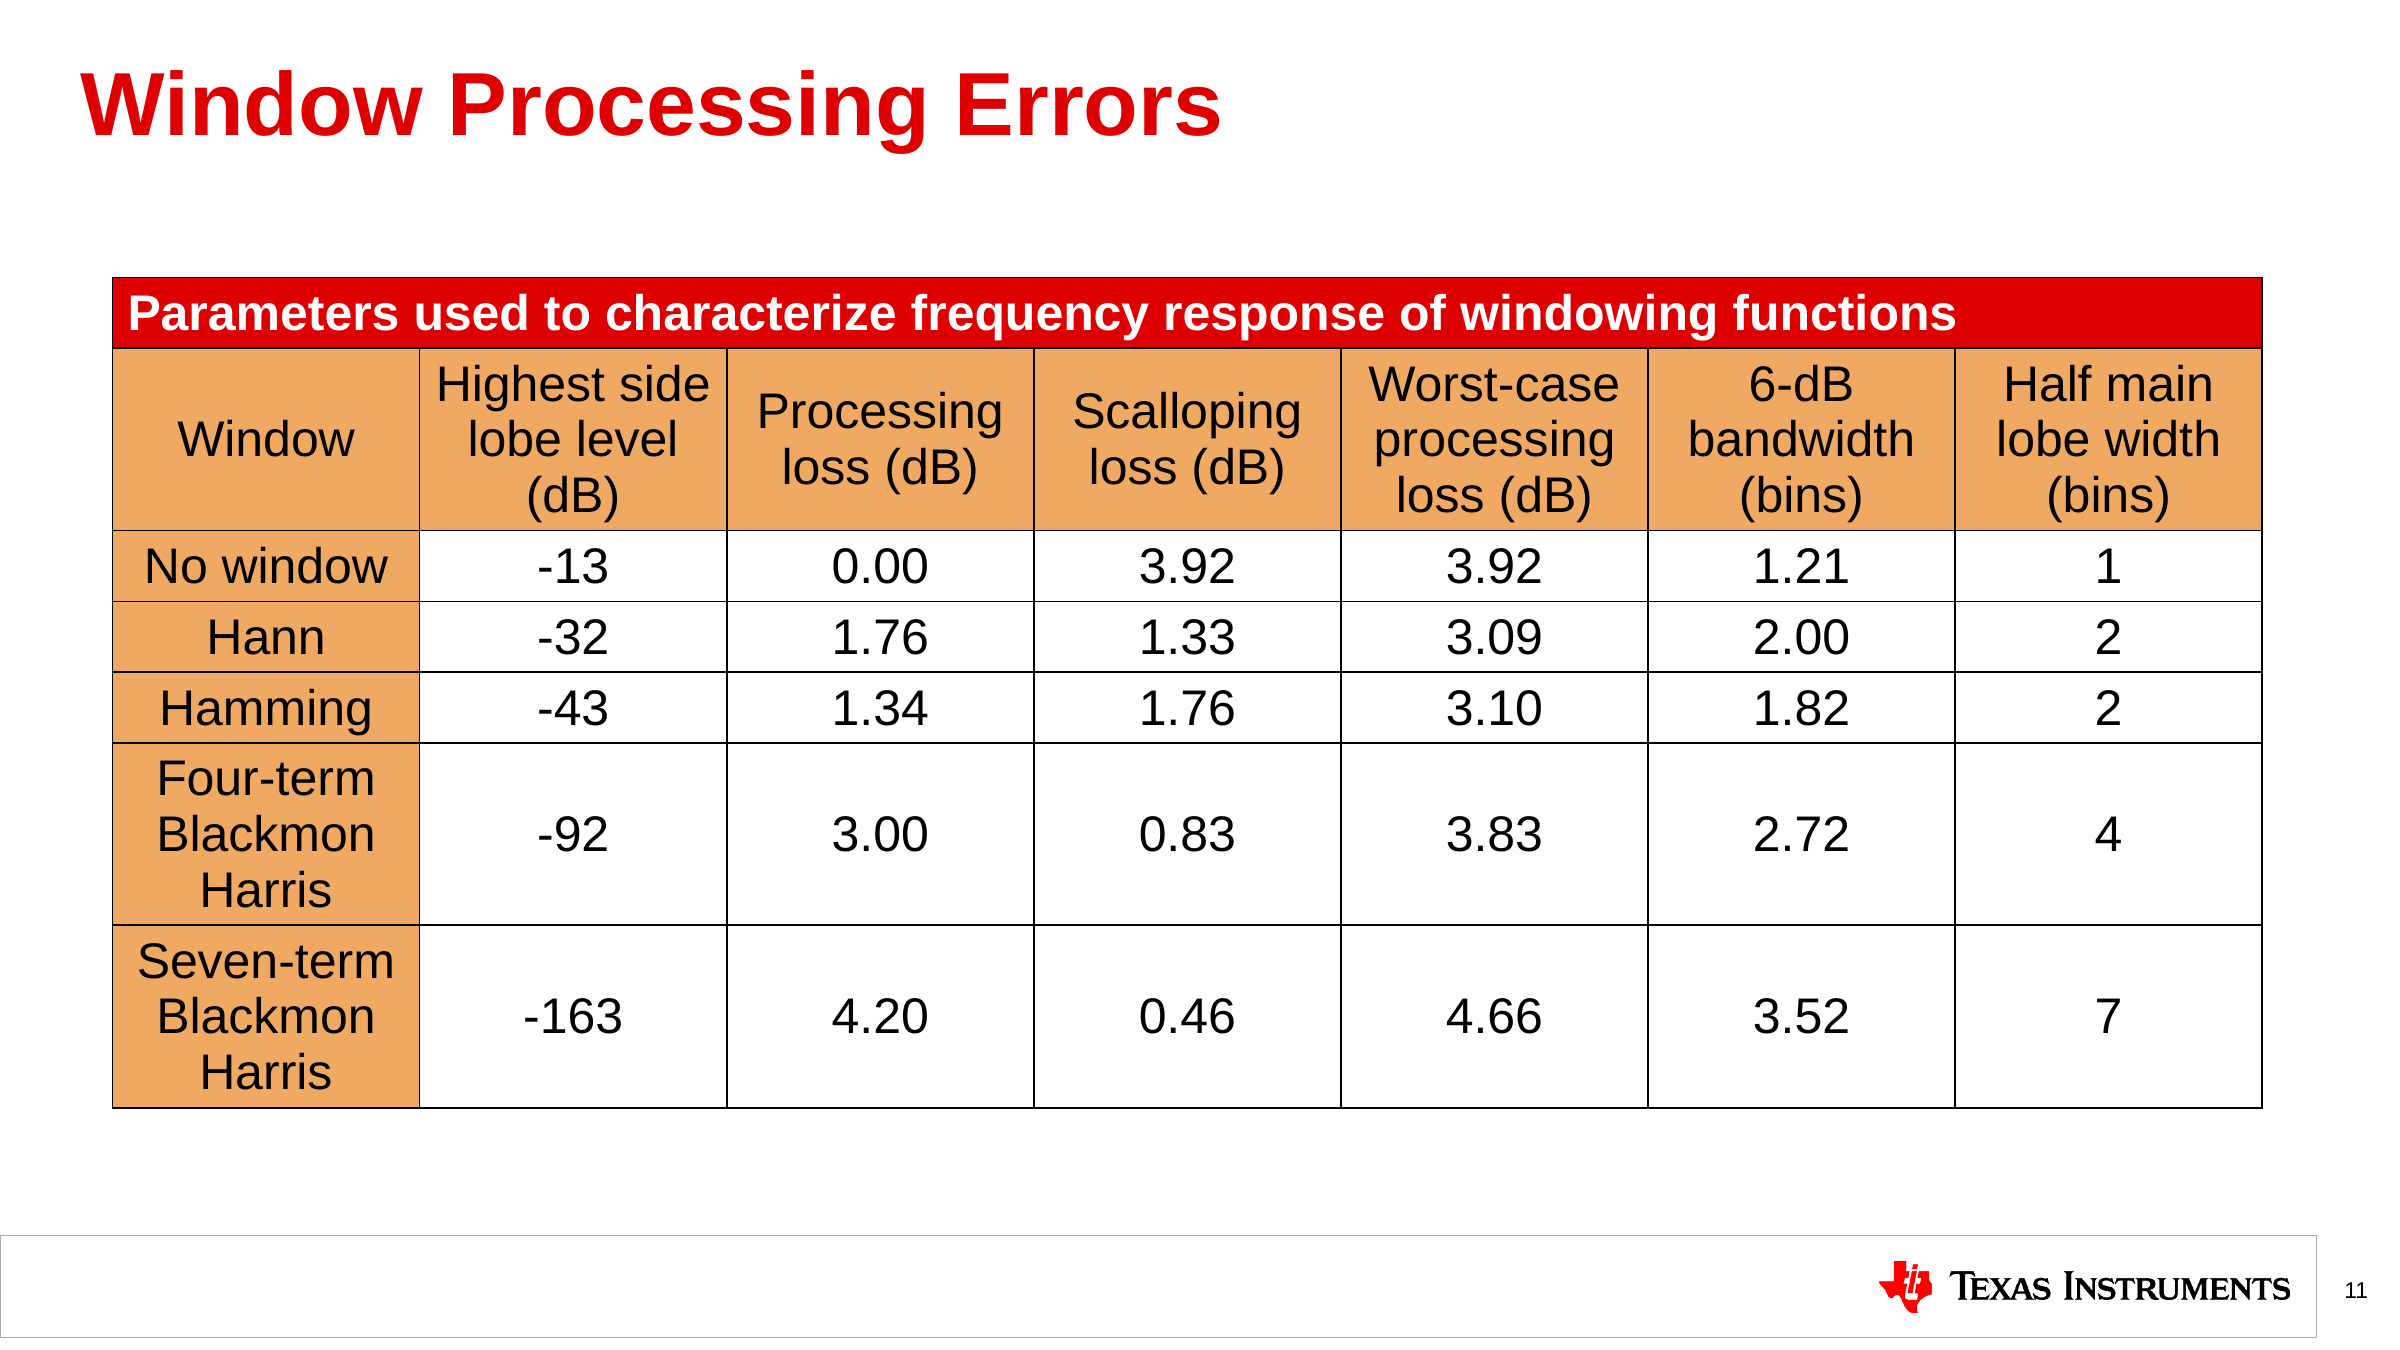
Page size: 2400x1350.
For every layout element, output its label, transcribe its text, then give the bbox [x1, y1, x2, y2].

table_cell -43 [420, 673, 726, 742]
table_cell 1.82 [1649, 673, 1954, 742]
table_cell 7 [1956, 926, 2261, 1107]
table_cell Seven-term Blackmon Harris [113, 926, 419, 1107]
table_cell Highest side lobe level (dB) [420, 349, 726, 530]
table_cell Half main lobe width (bins) [1956, 349, 2261, 530]
table_cell No window [113, 531, 419, 601]
table_cell 3.83 [1342, 744, 1647, 924]
table_cell -92 [420, 744, 726, 924]
table_cell Four-term Blackmon Harris [113, 744, 419, 924]
table_cell Hann [113, 602, 419, 671]
table_cell 3.00 [728, 744, 1033, 924]
table_cell 3.09 [1342, 602, 1647, 671]
table_cell Hamming [113, 673, 419, 742]
table_cell 3.92 [1342, 531, 1647, 601]
table_cell Window [113, 349, 419, 530]
table_cell -163 [420, 926, 726, 1107]
table_cell 1 [1956, 531, 2261, 601]
picture [1879, 1307, 2290, 1313]
table_cell 1.21 [1649, 531, 1954, 601]
table_cell 0.00 [728, 531, 1033, 601]
table_cell -32 [420, 602, 726, 671]
table_cell Processing loss (dB) [728, 349, 1033, 530]
table_cell Scalloping loss (dB) [1035, 349, 1340, 530]
table_cell 1.34 [728, 673, 1033, 742]
table_cell -13 [420, 531, 726, 601]
table_cell 1.76 [1035, 673, 1340, 742]
table_cell 4.20 [728, 926, 1033, 1107]
table_cell 1.76 [728, 602, 1033, 671]
table_header Parameters used to characterize frequency response of windowing functions [113, 278, 2261, 347]
table_cell 2.00 [1649, 602, 1954, 671]
table_cell 0.46 [1035, 926, 1340, 1107]
picture [1879, 1261, 2290, 1265]
table_cell 4 [1956, 744, 2261, 924]
table_cell 4.66 [1342, 926, 1647, 1107]
table_cell 1.33 [1035, 602, 1340, 671]
table_cell 2 [1956, 602, 2261, 671]
title Window Processing Errors [60, 27, 2282, 189]
table_cell 3.52 [1649, 926, 1954, 1107]
table_cell Worst-case processing loss (dB) [1342, 349, 1647, 530]
table_cell 3.92 [1035, 531, 1340, 601]
table_cell 2 [1956, 673, 2261, 742]
table_cell 0.83 [1035, 744, 1340, 924]
table_cell 3.10 [1342, 673, 1647, 742]
slide_number 11 [1828, 1265, 2389, 1307]
table_cell 2.72 [1649, 744, 1954, 924]
table_cell 6-dB bandwidth (bins) [1649, 349, 1954, 530]
